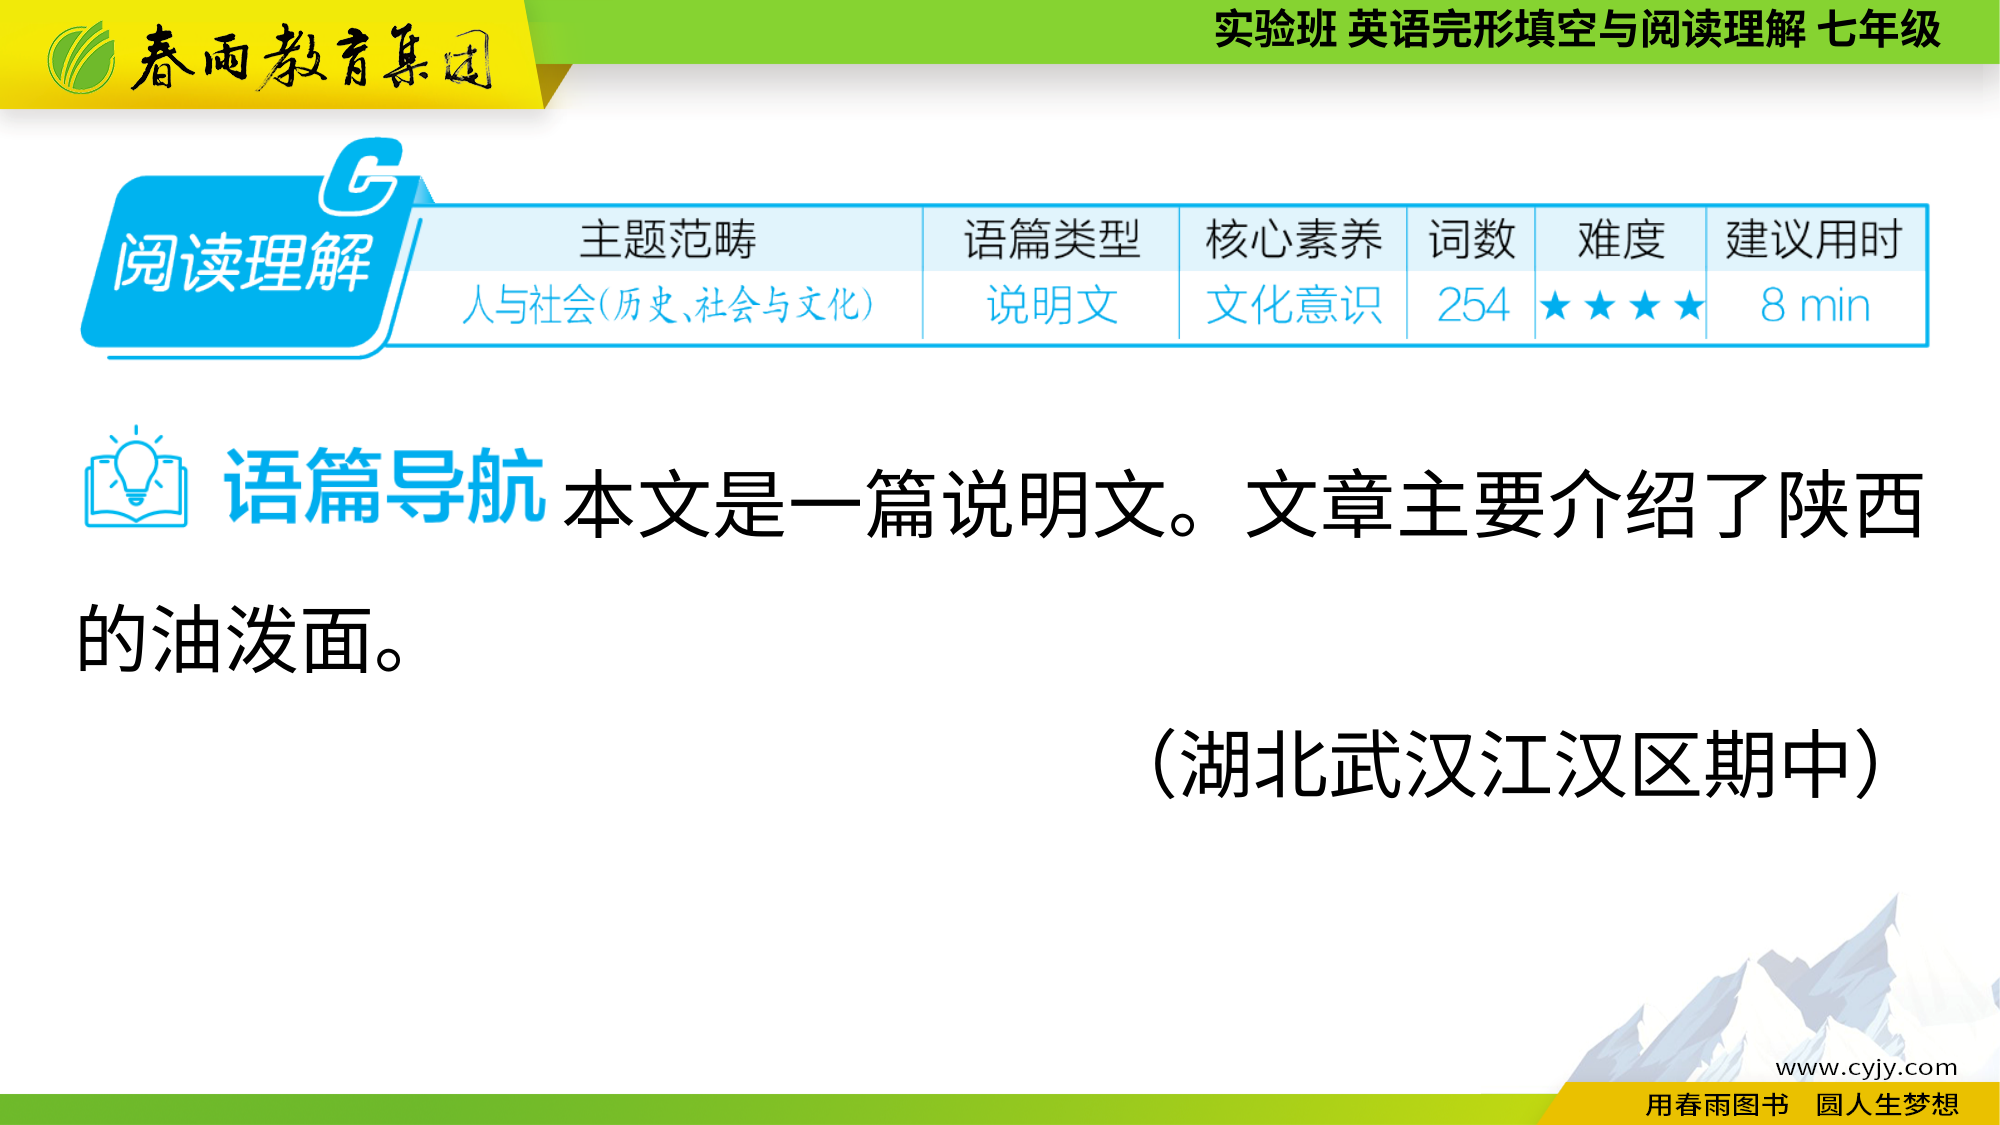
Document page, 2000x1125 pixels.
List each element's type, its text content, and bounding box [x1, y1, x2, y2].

picture [0, 0, 2000, 1125]
text_box （湖北武汉江汉区期中） [1035, 664, 1944, 815]
text_box 本文是一篇说明文。文章主要介绍了陕西的油泼面。 [59, 404, 1944, 690]
